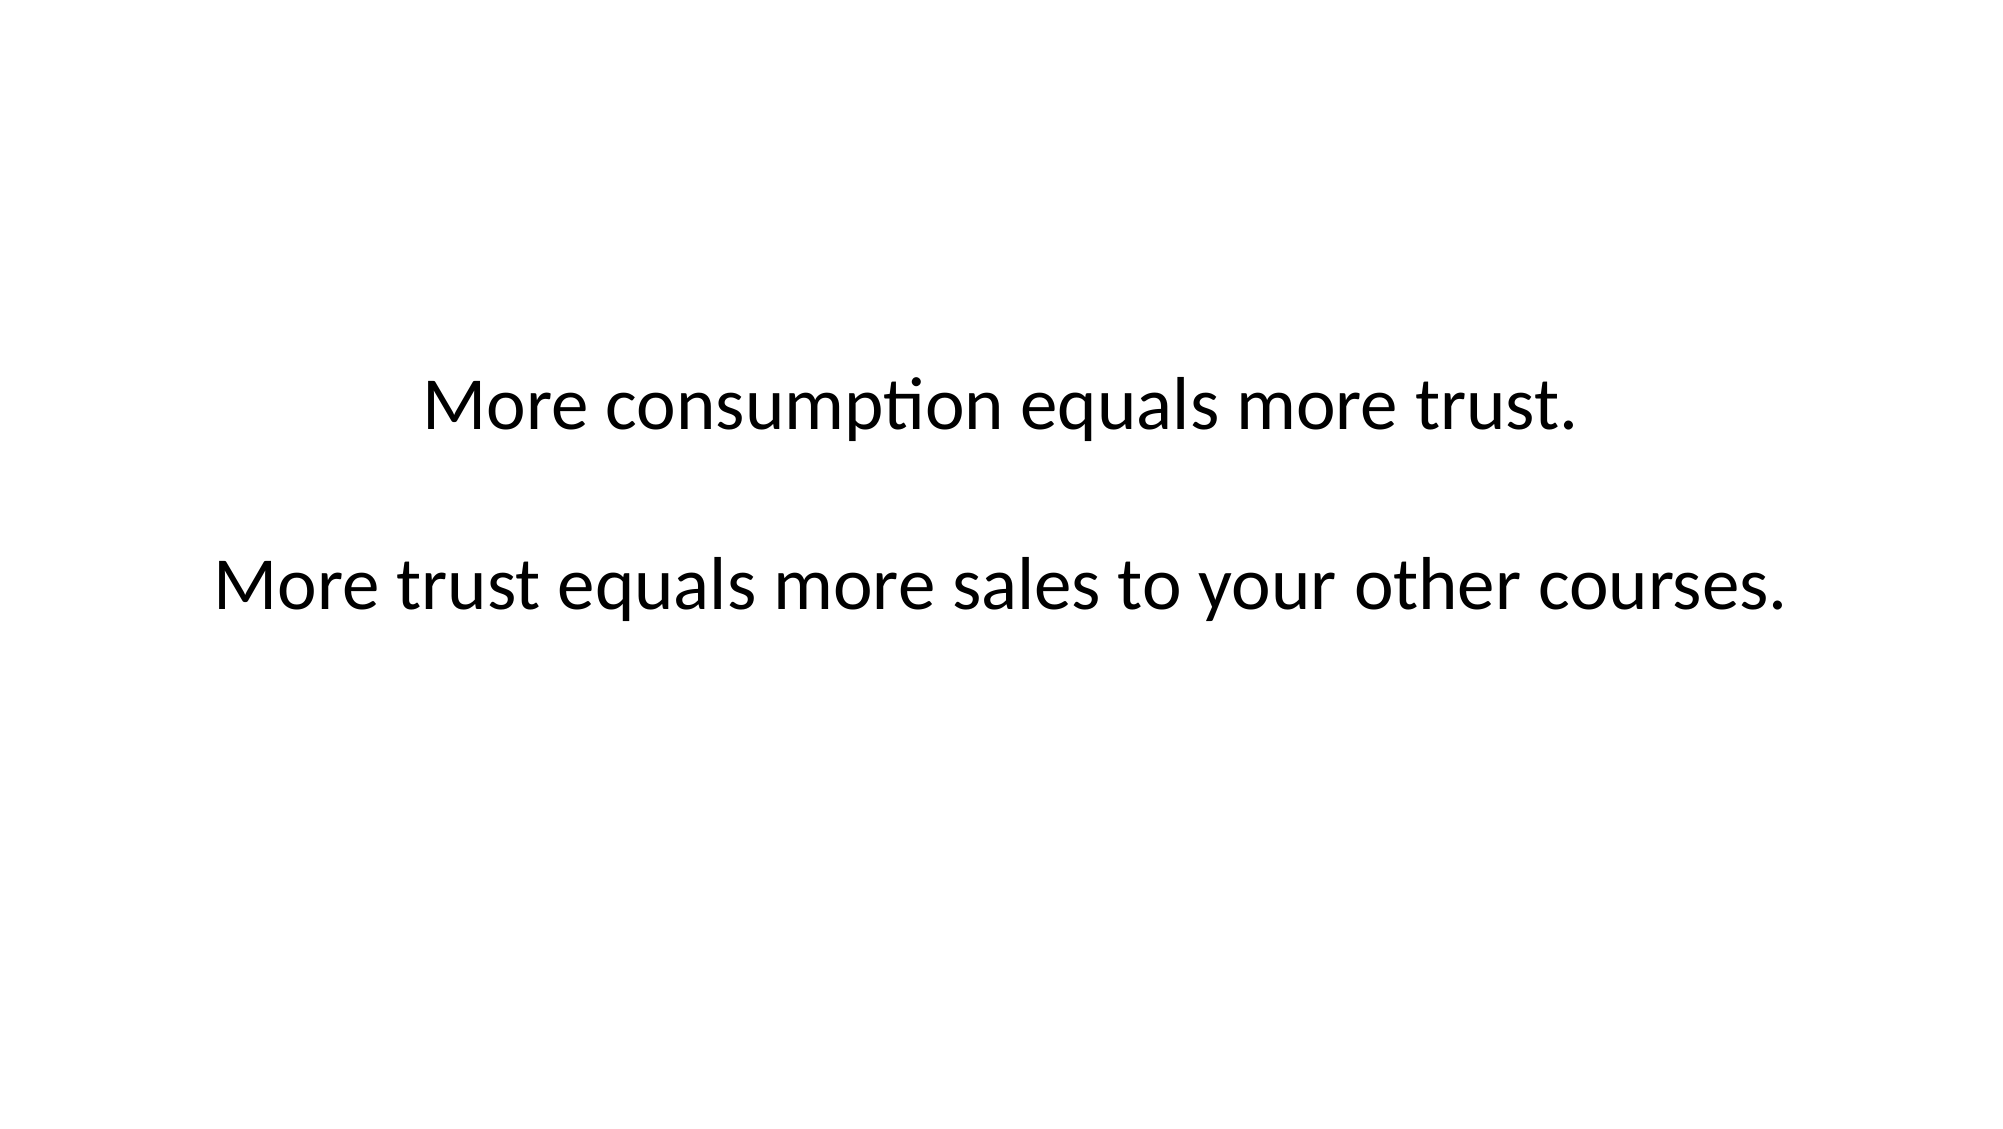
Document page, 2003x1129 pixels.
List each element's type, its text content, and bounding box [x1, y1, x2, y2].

title More consumption equals more trust. More trust equals more sales to your other courses. [150, 287, 1853, 782]
